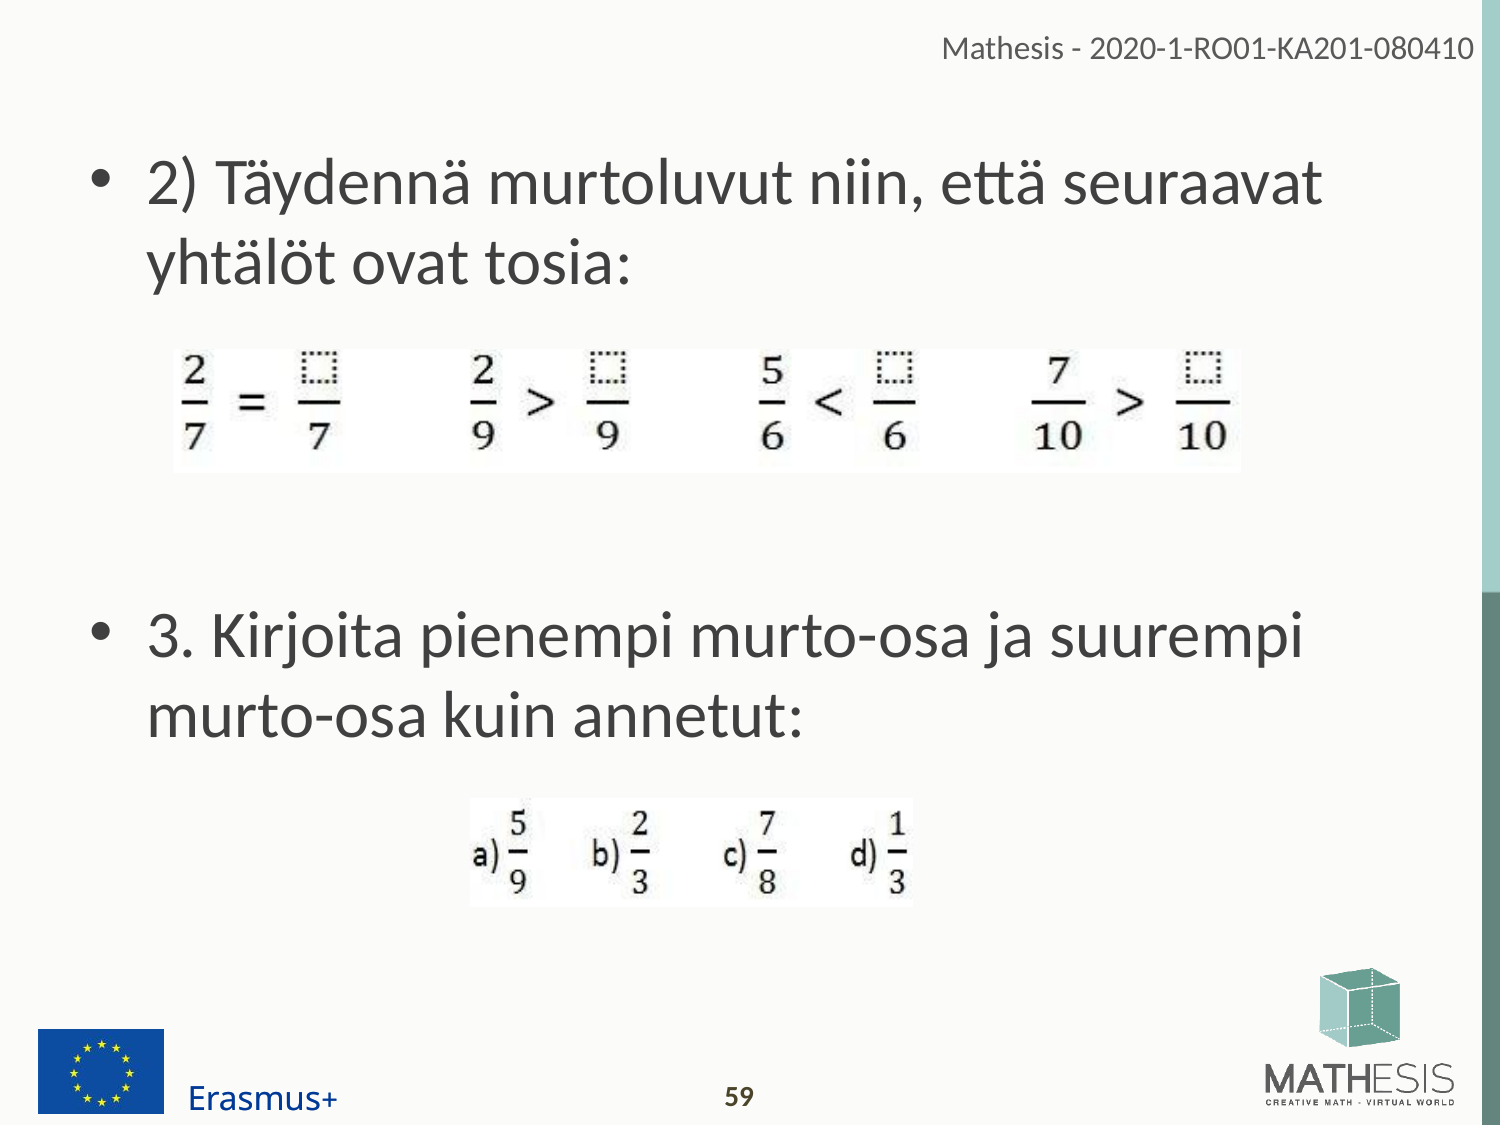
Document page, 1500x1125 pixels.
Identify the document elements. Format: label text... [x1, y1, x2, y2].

picture [469, 798, 914, 908]
list 2) Täydennä murtoluvut niin, että seuraavat yhtälöt ovat tosia: 3. Kirjoita pienempi murto-osa ja suurempi murto-osa kuin annetut: [75, 130, 1425, 1005]
picture [173, 349, 1242, 474]
picture [38, 1029, 164, 1114]
